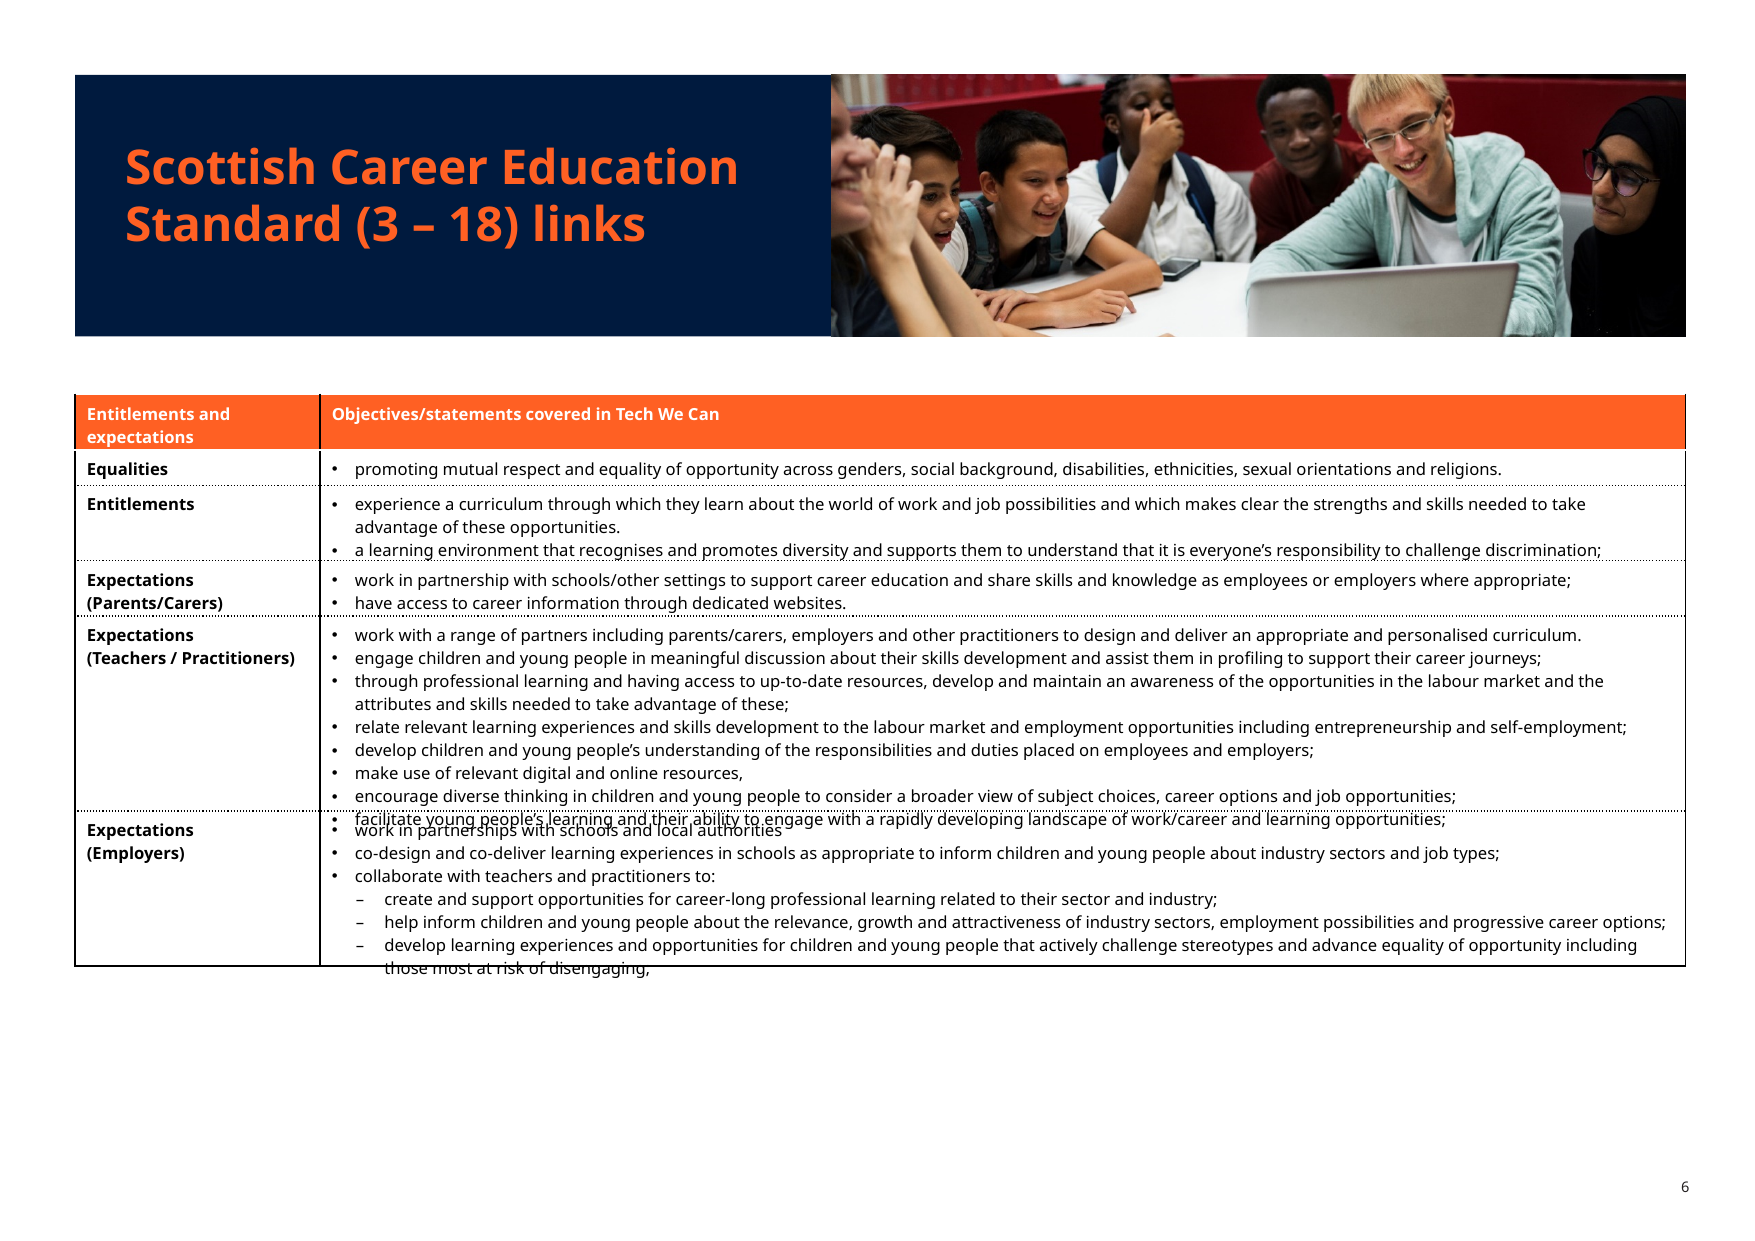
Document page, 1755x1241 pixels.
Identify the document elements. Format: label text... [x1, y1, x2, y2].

table_cell promoting mutual respect and equality of opportunity across genders, social background, disabilities, ethnicities, sexual orientations and religions. [321, 451, 1685, 485]
table_cell work in partnership with schools/other settings to support career education and share skills and knowledge as employees or employers where appropriate; have access to career information through dedicated websites. [321, 560, 1685, 616]
table_header Objectives/statements covered in Tech We Can [321, 395, 1685, 449]
text_box Scottish Career Education Standard (3 – 18) links [75, 134, 825, 252]
slide_number 6 [1677, 1176, 1693, 1241]
table_header Entitlements and expectations [76, 395, 319, 449]
table_cell work in partnerships with schools and local authorities co-design and co-deliver learning experiences in schools as appropriate to inform children and young people about industry sectors and job types; collaborate with teachers and practitioners to: create and support opportunities for career-long professional learning related to their sector and industry; help inform children and young people about the relevance, growth and attractiveness of industry sectors, employment possibilities and progressive career options; develop learning experiences and opportunities for children and young people that actively challenge stereotypes and advance equality of opportunity including those most at risk of disengaging; [321, 811, 1685, 965]
table_cell Expectations (Employers) [76, 811, 319, 965]
text_box [75, 74, 829, 134]
table_cell Entitlements [76, 485, 319, 560]
text_box [75, 252, 825, 337]
table_cell experience a curriculum through which they learn about the world of work and job possibilities and which makes clear the strengths and skills needed to take advantage of these opportunities. a learning environment that recognises and promotes diversity and supports them to understand that it is everyone’s responsibility to challenge discrimination; [321, 485, 1685, 560]
table_cell Expectations (Teachers / Practitioners) [76, 616, 319, 811]
table_cell Expectations (Parents/Carers) [76, 560, 319, 616]
picture [830, 74, 1687, 337]
table_cell Equalities [76, 451, 319, 485]
table_cell work with a range of partners including parents/carers, employers and other practitioners to design and deliver an appropriate and personalised curriculum. engage children and young people in meaningful discussion about their skills development and assist them in profiling to support their career journeys; through professional learning and having access to up-to-date resources, develop and maintain an awareness of the opportunities in the labour market and the attributes and skills needed to take advantage of these; relate relevant learning experiences and skills development to the labour market and employment opportunities including entrepreneurship and self-employment; develop children and young people’s understanding of the responsibilities and duties placed on employees and employers; make use of relevant digital and online resources, encourage diverse thinking in children and young people to consider a broader view of subject choices, career options and job opportunities; facilitate young people’s learning and their ability to engage with a rapidly developing landscape of work/career and learning opportunities; [321, 616, 1685, 811]
